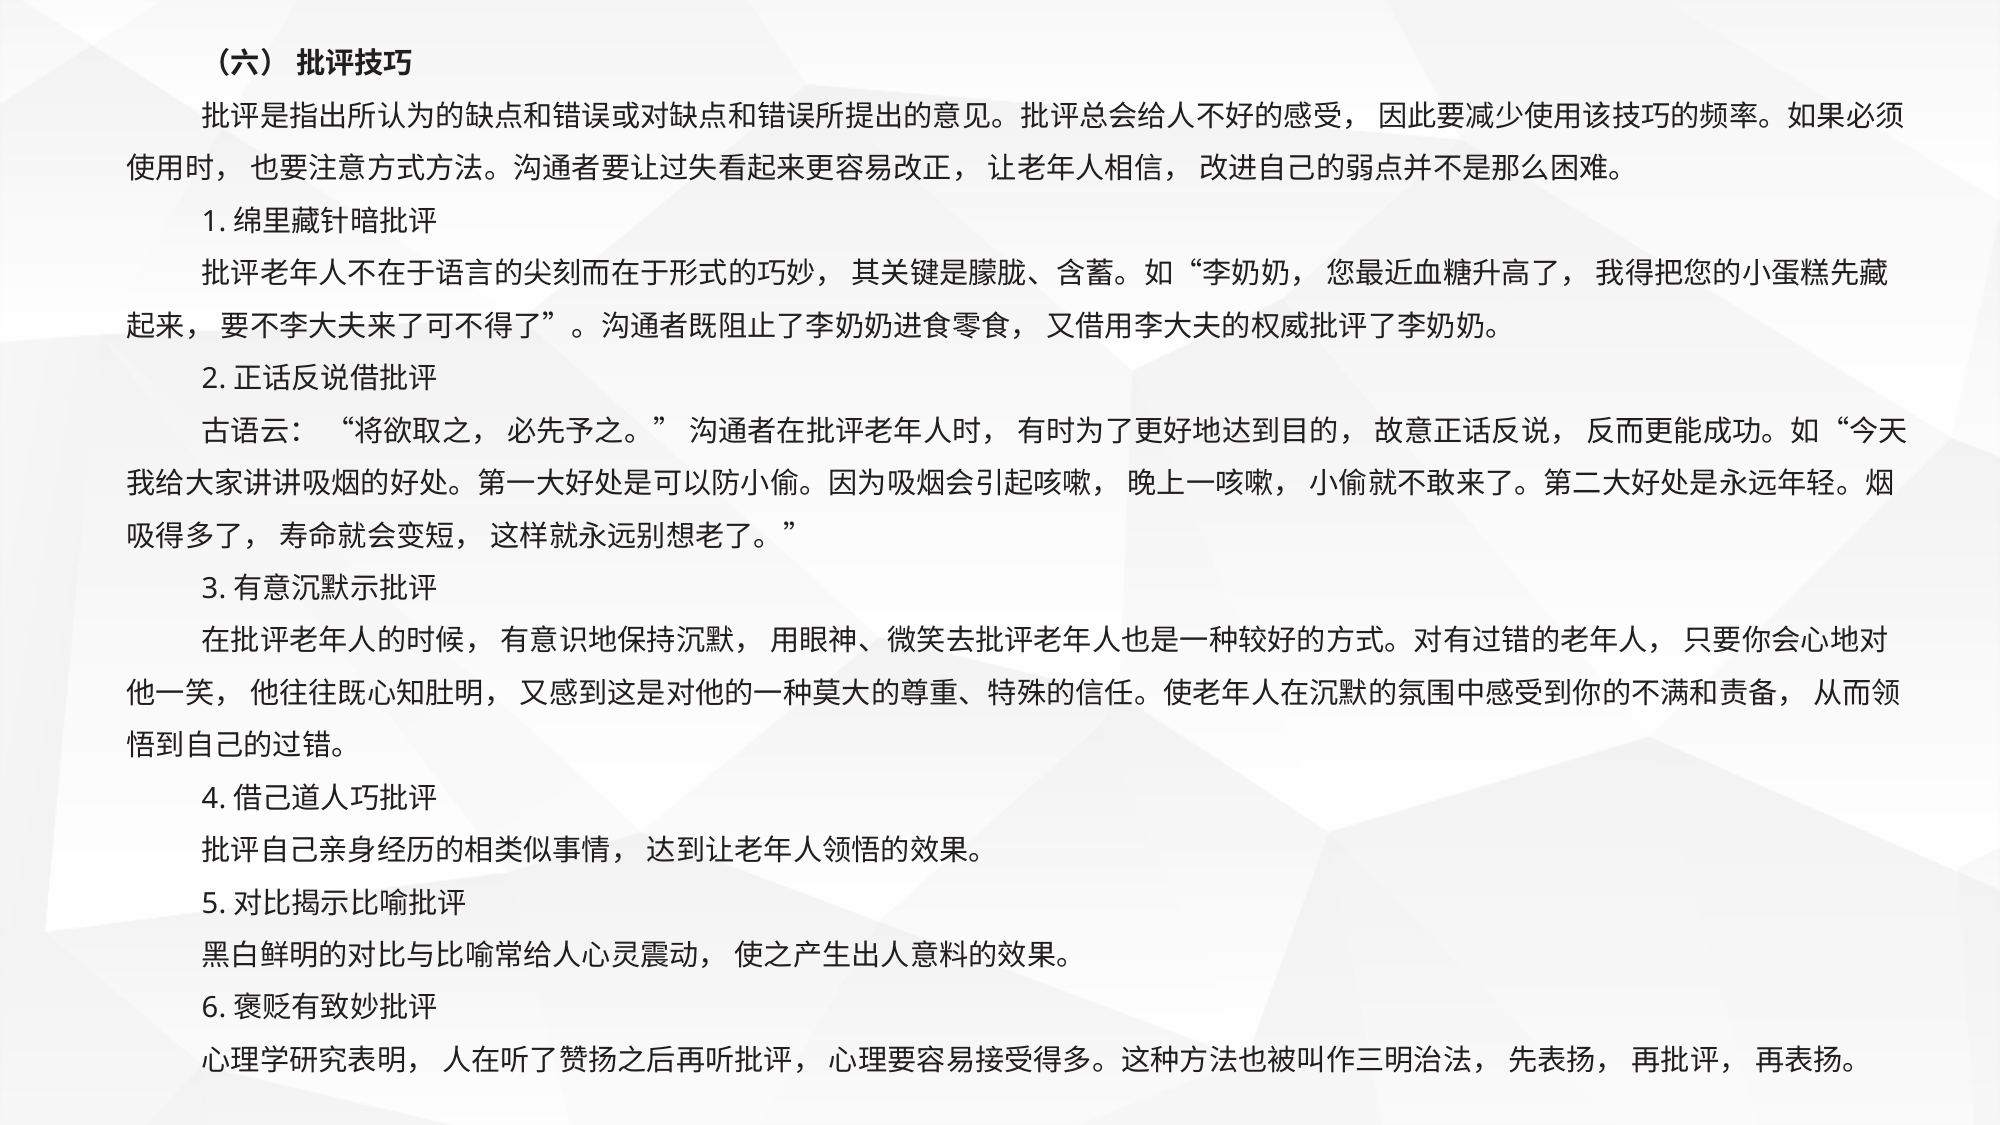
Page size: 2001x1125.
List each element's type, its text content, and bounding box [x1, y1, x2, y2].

text_box （六） 批评技巧 批评是指出所认为的缺点和错误或对缺点和错误所提出的意见。批评总会给人不好的感受， 因此要减少使用该技巧的频率。如果必须使用时， 也要注意方式方法。沟通者要让过失看起来更容易改正， 让老年人相信， 改进自己的弱点并不是那么困难。 1.绵里藏针暗批评 批评老年人不在于语言的尖刻而在于形式的巧妙， 其关键是朦胧、含蓄。如“李奶奶， 您最近血糖升高了， 我得把您的小蛋糕先藏起来， 要不李大夫来了可不得了”。沟通者既阻止了李奶奶进食零食， 又借用李大夫的权威批评了李奶奶。 2.正话反说借批评 古语云： “将欲取之， 必先予之。” 沟通者在批评老年人时， 有时为了更好地达到目的， 故意正话反说， 反而更能成功。如“今天我给大家讲讲吸烟的好处。第一大好处是可以防小偷。因为吸烟会引起咳嗽， 晚上一咳嗽， 小偷就不敢来了。第二大好处是永远年轻。烟吸得多了， 寿命就会变短， 这样就永远别想老了。” 3.有意沉默示批评 在批评老年人的时候， 有意识地保持沉默， 用眼神、微笑去批评老年人也是一种较好的方式。对有过错的老年人， 只要你会心地对他一笑， 他往往既心知肚明， 又感到这是对他的一种莫大的尊重、特殊的信任。使老年人在沉默的氛围中感受到你的不满和责备， 从而领悟到自己的过错。 4.借己道人巧批评 批评自己亲身经历的相类似事情， 达到让老年人领悟的效果。 5.对比揭示比喻批评 黑白鲜明的对比与比喻常给人心灵震动， 使之产生出人意料的效果。 6.褒贬有致妙批评 心理学研究表明， 人在听了赞扬之后再听批评， 心理要容易接受得多。这种方法也被叫作三明治法， 先表扬， 再批评， 再表扬。 [111, 20, 1926, 1084]
picture [0, 0, 2000, 1125]
